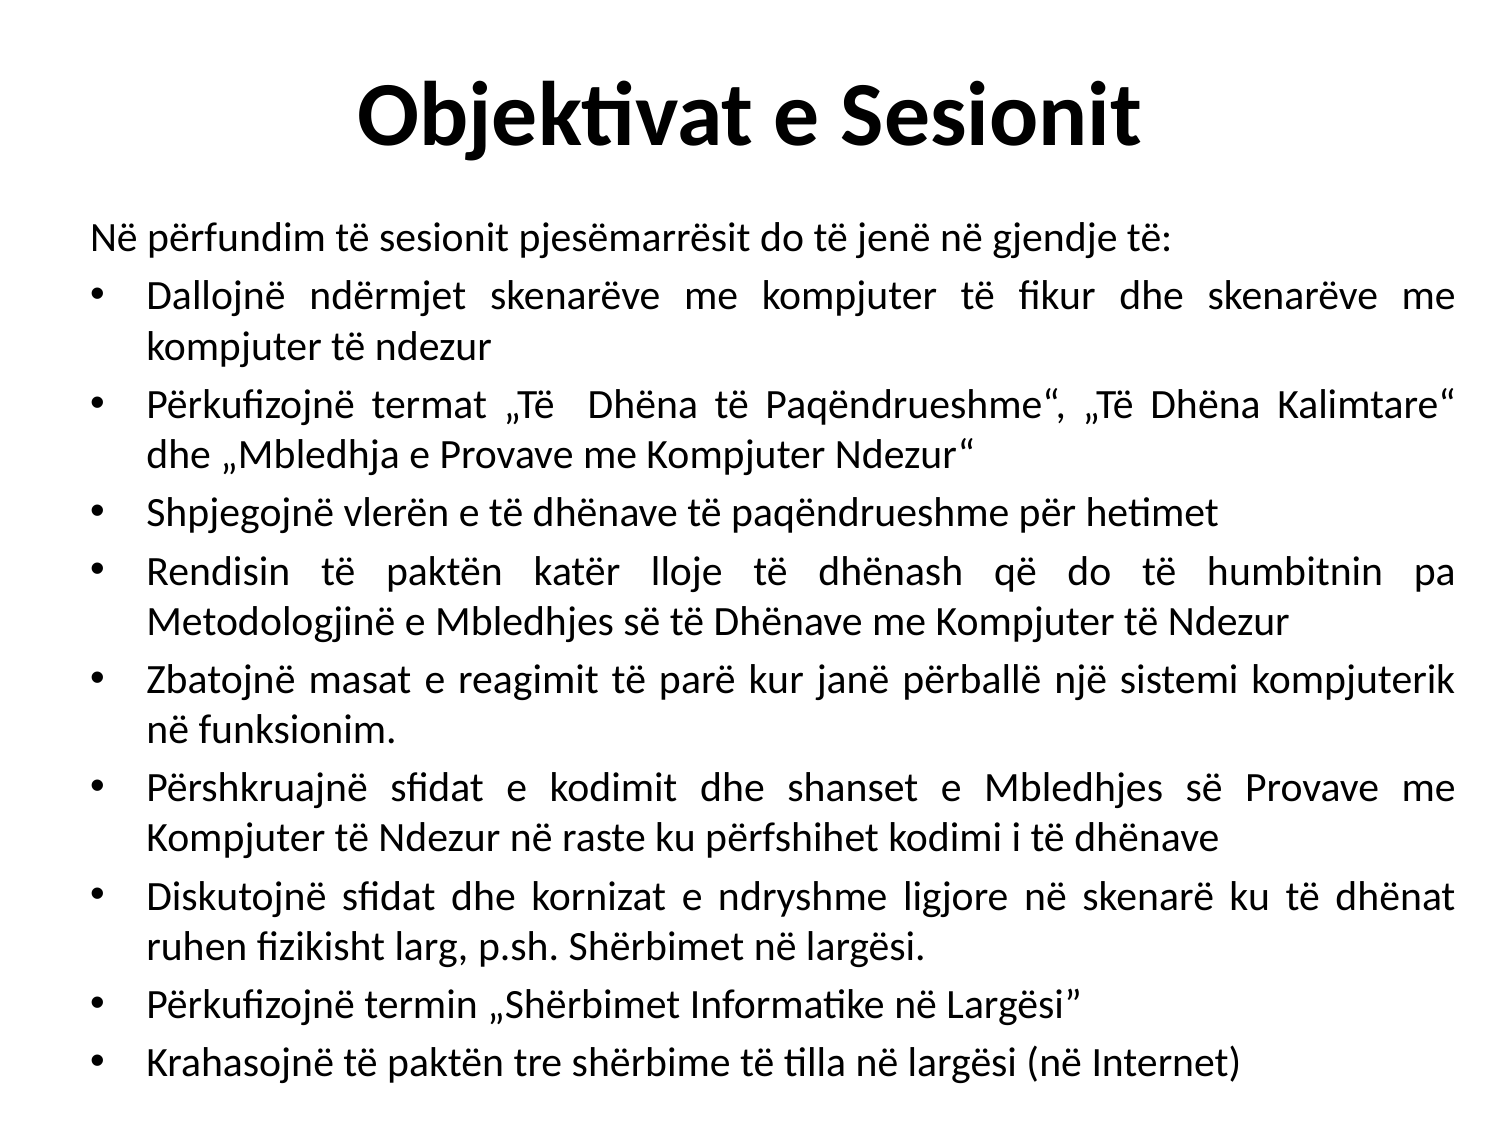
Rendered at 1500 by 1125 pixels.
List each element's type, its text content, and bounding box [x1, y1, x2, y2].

list Në përfundim të sesionit pjesëmarrësit do të jenë në gjendje të: Dallojnë ndërmjet skenarëve me kompjuter të fikur dhe skenarëve me kompjuter të ndezur Përkufizojnë termat „Të Dhëna të Paqëndrueshme“, „Të Dhëna Kalimtare“ dhe „Mbledhja e Provave me Kompjuter Ndezur“ Shpjegojnë vlerën e të dhënave të paqëndrueshme për hetimet Rendisin të paktën katër lloje të dhënash që do të humbitnin pa Metodologjinë e Mbledhjes së të Dhënave me Kompjuter të Ndezur Zbatojnë masat e reagimit të parë kur janë përballë një sistemi kompjuterik në funksionim. Përshkruajnë sfidat e kodimit dhe shanset e Mbledhjes së Provave me Kompjuter të Ndezur në raste ku përfshihet kodimi i të dhënave Diskutojnë sfidat dhe kornizat e ndryshme ligjore në skenarë ku të dhënat ruhen fizikisht larg, p.sh. Shërbimet në largësi. Përkufizojnë termin „Shërbimet Informatike në Largësi” Krahasojnë të paktën tre shërbime të tilla në largësi (në Internet) [75, 202, 1472, 1085]
title Objektivat e Sesionit [75, 45, 1425, 172]
